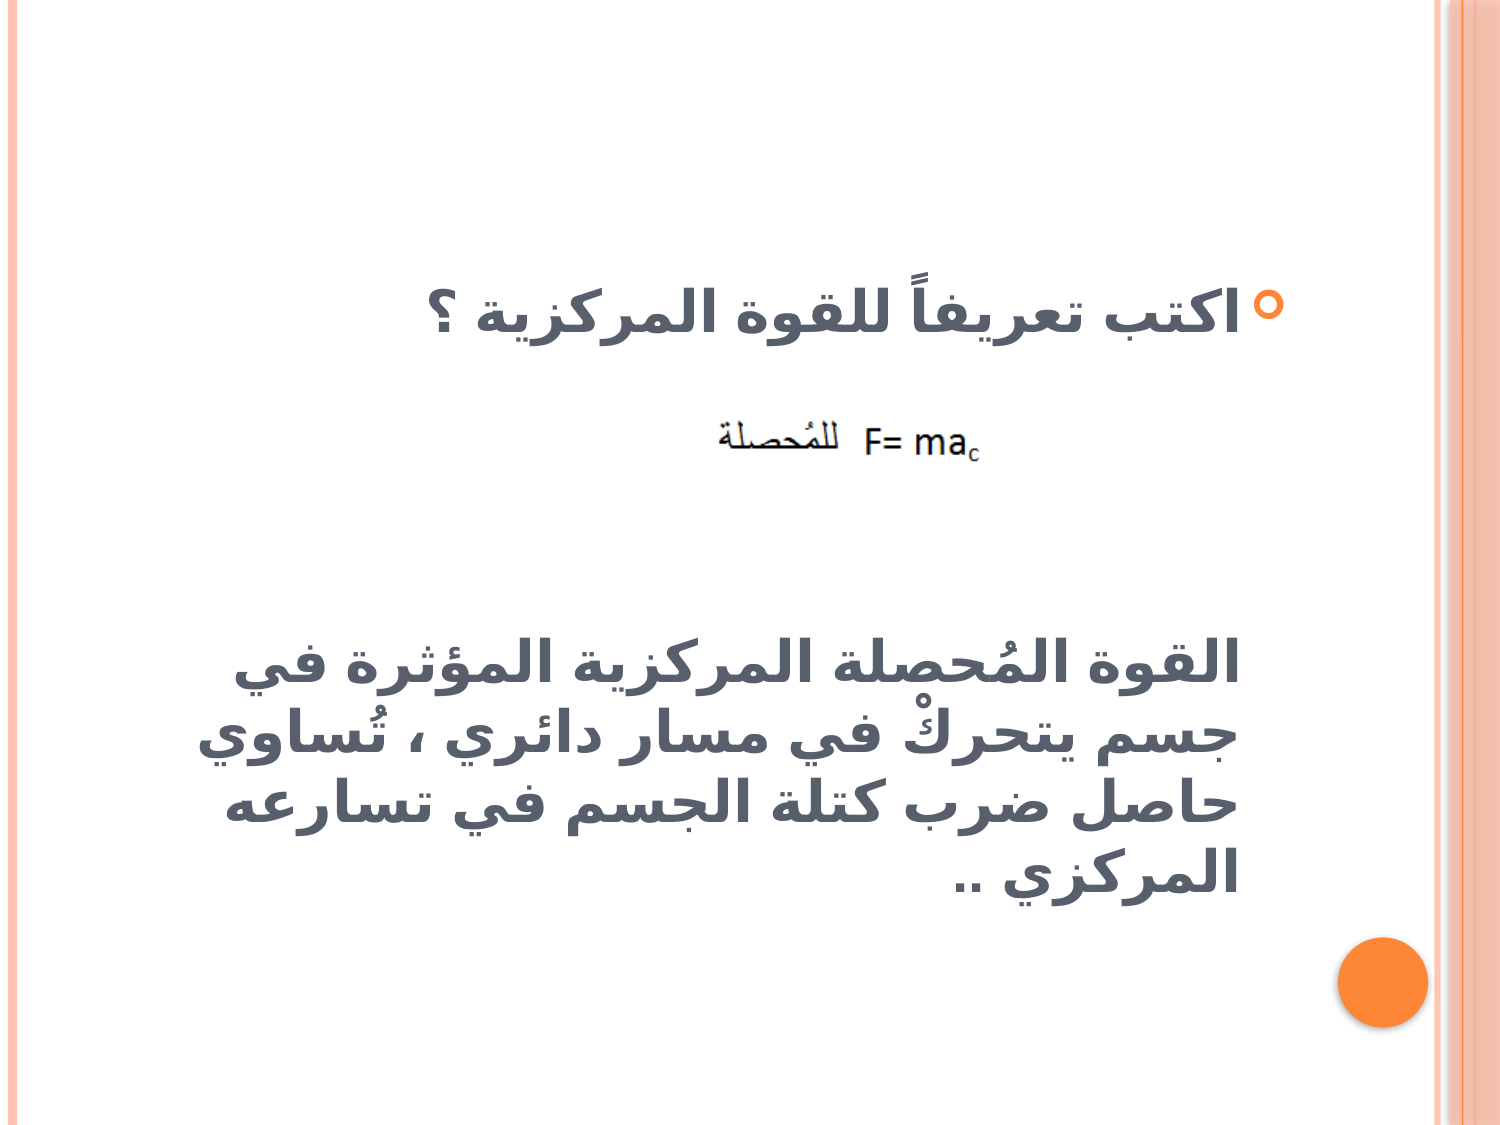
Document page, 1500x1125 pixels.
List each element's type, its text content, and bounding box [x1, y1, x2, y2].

picture [595, 396, 1099, 500]
list اكتب تعريفاً للقوة المركزية ؟ القوة المُحصلة المركزية المؤثرة في جسم يتحركْ في مسار دائري ، تُساوي حاصل ضرب كتلة الجسم في تسارعه المركزي .. [76, 266, 1303, 1067]
